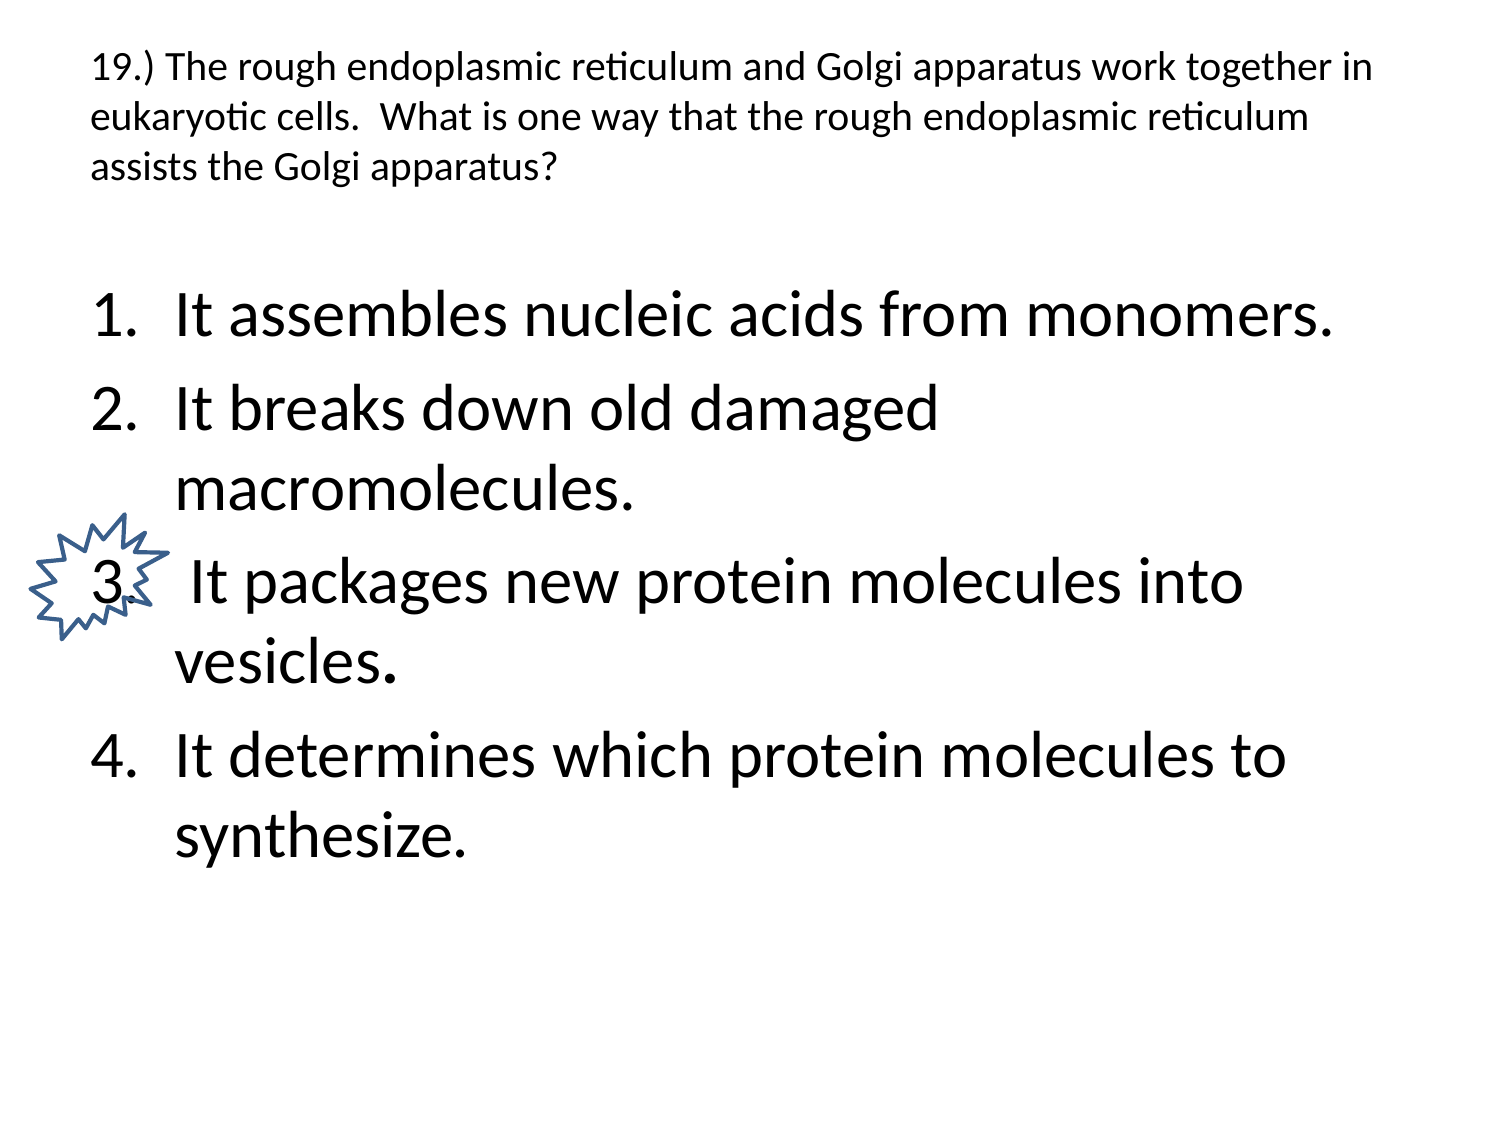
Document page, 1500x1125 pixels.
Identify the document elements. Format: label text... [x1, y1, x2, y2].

text_box [28, 512, 171, 642]
title 19.) The rough endoplasmic reticulum and Golgi apparatus work together in eukaryotic cells. What is one way that the rough endoplasmic reticulum assists the Golgi apparatus? [75, 45, 1425, 233]
list It assembles nucleic acids from monomers. It breaks down old damaged macromolecules. It packages new protein molecules into vesicles. It determines which protein molecules to synthesize. [75, 262, 1425, 1005]
